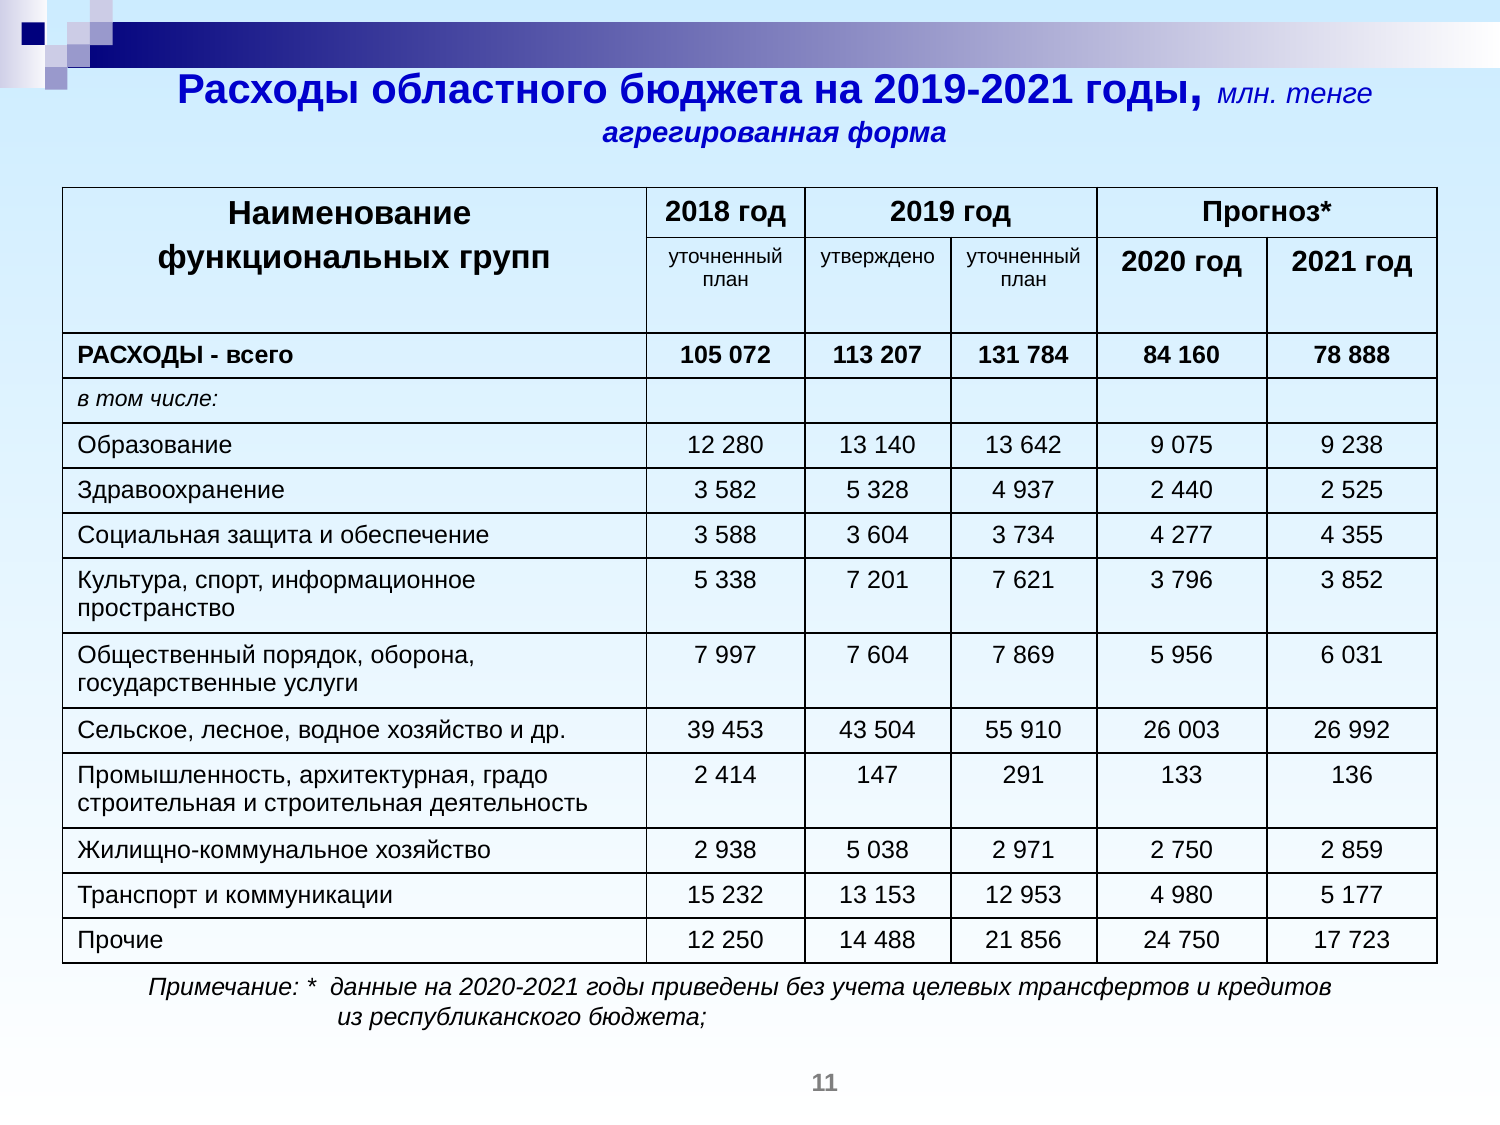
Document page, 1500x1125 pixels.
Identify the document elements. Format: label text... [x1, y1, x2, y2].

table_cell 7 201 [806, 559, 950, 632]
table_cell в том числе: [63, 379, 646, 422]
table_cell Образование [63, 424, 646, 467]
table_cell 5 177 [1268, 874, 1436, 917]
table_cell 3 796 [1098, 559, 1266, 632]
table_cell 113 207 [806, 334, 950, 377]
table_cell 105 072 [647, 334, 804, 377]
table_header 2019 год [806, 188, 1096, 237]
table_cell Культура, спорт, информационное пространство [63, 559, 646, 632]
text_box 11 [674, 1061, 975, 1113]
table_cell 26 003 [1098, 709, 1266, 752]
table_cell [952, 379, 1096, 422]
table_cell 3 734 [952, 514, 1096, 557]
table_cell 78 888 [1268, 334, 1436, 377]
table_cell 3 852 [1268, 559, 1436, 632]
table_cell уточненный план [952, 238, 1096, 332]
table_cell 3 604 [806, 514, 950, 557]
table_cell 7 869 [952, 634, 1096, 707]
table_cell 2021 год [1268, 238, 1436, 332]
table_cell уточненный план [647, 238, 804, 332]
text_box Примечание: * данные на 2020-2021 годы приведены без учета целевых трансфертов и кредитов из республиканского бюджета; [148, 970, 1461, 1061]
table_cell 7 621 [952, 559, 1096, 632]
table_cell 2 938 [647, 829, 804, 872]
table_cell 39 453 [647, 709, 804, 752]
table_cell 84 160 [1098, 334, 1266, 377]
table_cell 15 232 [647, 874, 804, 917]
table_cell 5 038 [806, 829, 950, 872]
table_cell 17 723 [1268, 919, 1436, 962]
table_cell Социальная защита и обеспечение [63, 514, 646, 557]
table_cell 4 277 [1098, 514, 1266, 557]
table_cell 9 238 [1268, 424, 1436, 467]
table_cell 26 992 [1268, 709, 1436, 752]
table_cell утверждено [806, 238, 950, 332]
table_cell РАСХОДЫ - всего [63, 334, 646, 377]
table_cell [806, 379, 950, 422]
table_cell 2 440 [1098, 469, 1266, 512]
table_cell [1098, 379, 1266, 422]
table_cell 7 604 [806, 634, 950, 707]
table_cell 7 997 [647, 634, 804, 707]
table_cell 131 784 [952, 334, 1096, 377]
table_cell 291 [952, 754, 1096, 827]
table_cell 9 075 [1098, 424, 1266, 467]
title Расходы областного бюджета на 2019-2021 годы, млн. тенге агрегированная форма [98, 87, 1452, 175]
table_cell 2 750 [1098, 829, 1266, 872]
table_cell 4 355 [1268, 514, 1436, 557]
table_cell [647, 379, 804, 422]
table_cell 5 956 [1098, 634, 1266, 707]
table_cell Сельское, лесное, водное хозяйство и др. [63, 709, 646, 752]
table_cell 55 910 [952, 709, 1096, 752]
table_cell Транспорт и коммуникации [63, 874, 646, 917]
table_cell Здравоохранение [63, 469, 646, 512]
table_cell 43 504 [806, 709, 950, 752]
table_cell 6 031 [1268, 634, 1436, 707]
table_cell 2020 год [1098, 238, 1266, 332]
table_cell [1268, 379, 1436, 422]
table_header Прогноз* [1098, 188, 1436, 237]
table_cell Жилищно-коммунальное хозяйство [63, 829, 646, 872]
table_cell 21 856 [952, 919, 1096, 962]
table_cell 13 153 [806, 874, 950, 917]
table_cell 136 [1268, 754, 1436, 827]
table_cell 4 937 [952, 469, 1096, 512]
table_cell 13 642 [952, 424, 1096, 467]
table_cell 12 280 [647, 424, 804, 467]
table_cell 2 525 [1268, 469, 1436, 512]
table_cell 2 414 [647, 754, 804, 827]
table_cell 24 750 [1098, 919, 1266, 962]
table_cell 147 [806, 754, 950, 827]
table_cell 5 328 [806, 469, 950, 512]
table_cell Общественный порядок, оборона, государственные услуги [63, 634, 646, 707]
table_cell 2 971 [952, 829, 1096, 872]
table_cell Прочие [63, 919, 646, 962]
table_cell 14 488 [806, 919, 950, 962]
table_cell 3 588 [647, 514, 804, 557]
table_cell 12 953 [952, 874, 1096, 917]
table_cell 3 582 [647, 469, 804, 512]
table_cell 12 250 [647, 919, 804, 962]
table_cell Промышленность, архитектурная, градо строительная и строительная деятельность [63, 754, 646, 827]
table_cell 13 140 [806, 424, 950, 467]
table_cell 2 859 [1268, 829, 1436, 872]
table_header 2018 год [647, 188, 804, 237]
table_cell 5 338 [647, 559, 804, 632]
table_cell 133 [1098, 754, 1266, 827]
table_header Наименование функциональных групп [63, 188, 646, 332]
table_cell 4 980 [1098, 874, 1266, 917]
